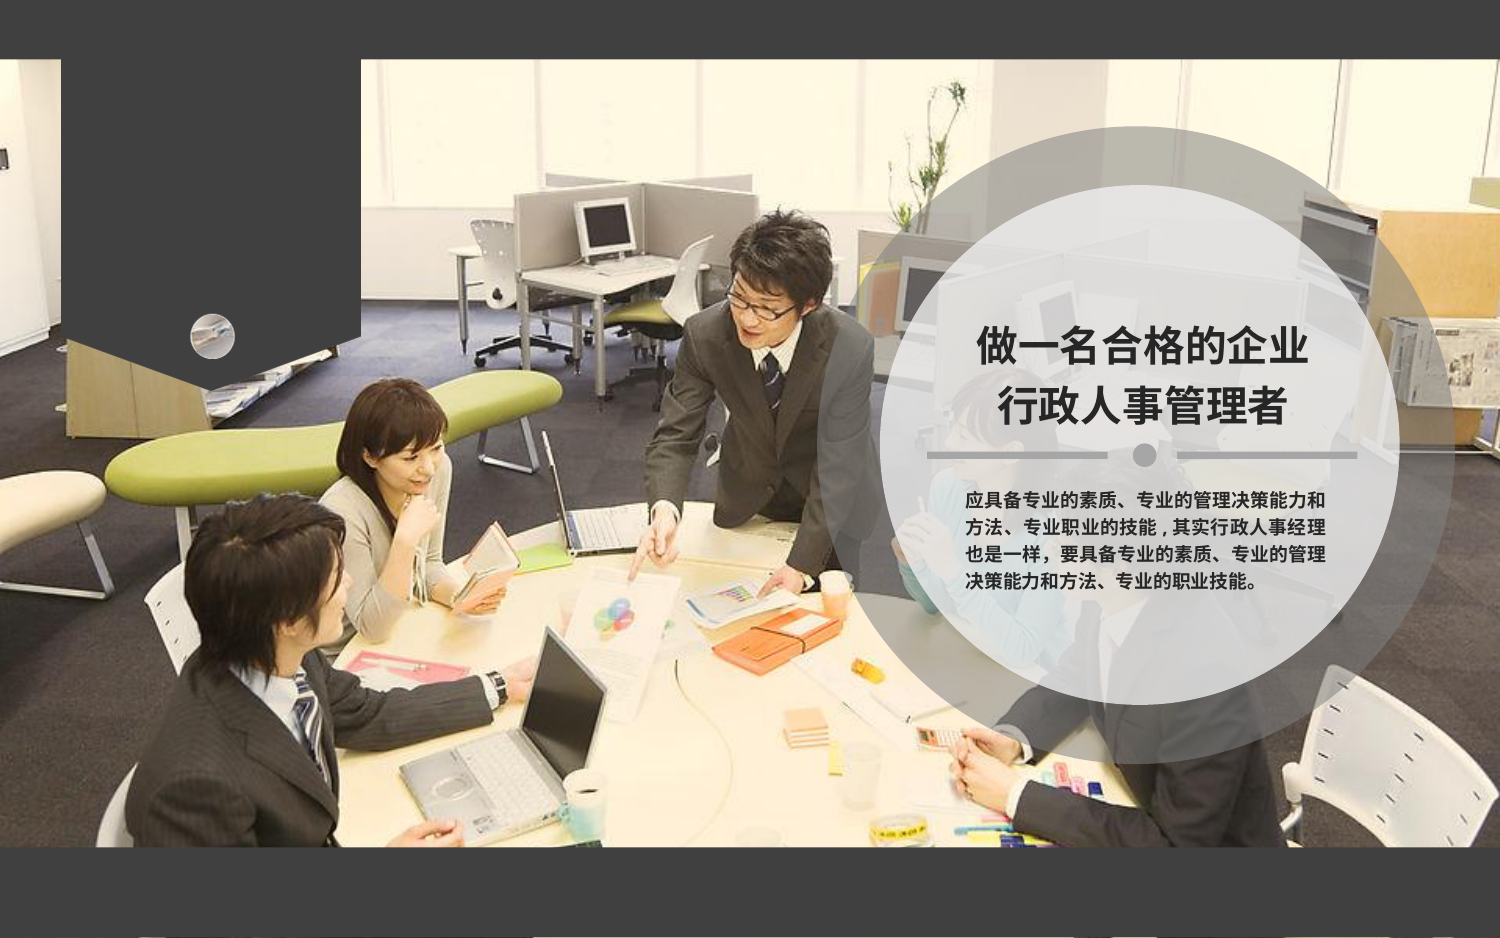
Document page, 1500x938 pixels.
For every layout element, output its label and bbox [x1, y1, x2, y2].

text_box [926, 443, 1358, 468]
picture [0, 0, 1500, 938]
